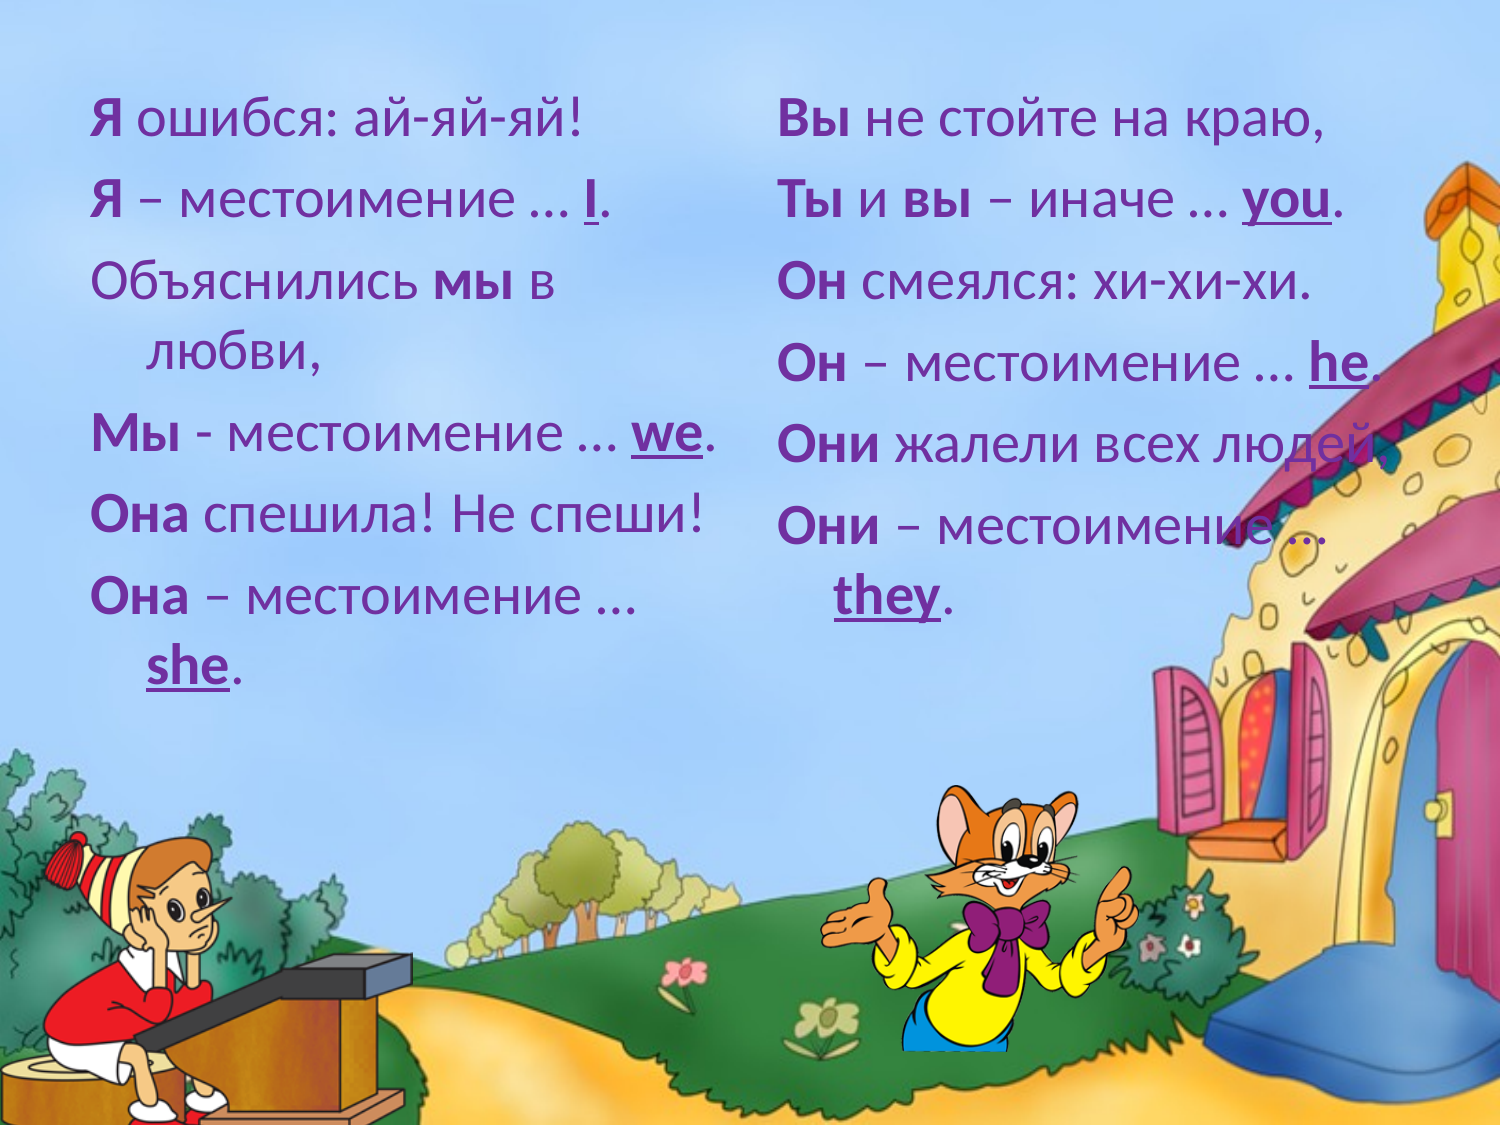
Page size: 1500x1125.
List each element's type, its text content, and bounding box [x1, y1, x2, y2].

list Вы не стойте на краю, Ты и вы – иначе … you. Он смеялся: хи-хи-хи. Он – местоимение … he. Они жалели всех людей, Они – местоимение … they. [762, 70, 1425, 1005]
picture [0, 0, 1500, 1125]
list Я ошибся: ай-яй-яй! Я – местоимение … I. Объяснились мы в любви, Мы - местоимение … we. Она спешила! Не спеши! Она – местоимение … she. [75, 70, 738, 1005]
